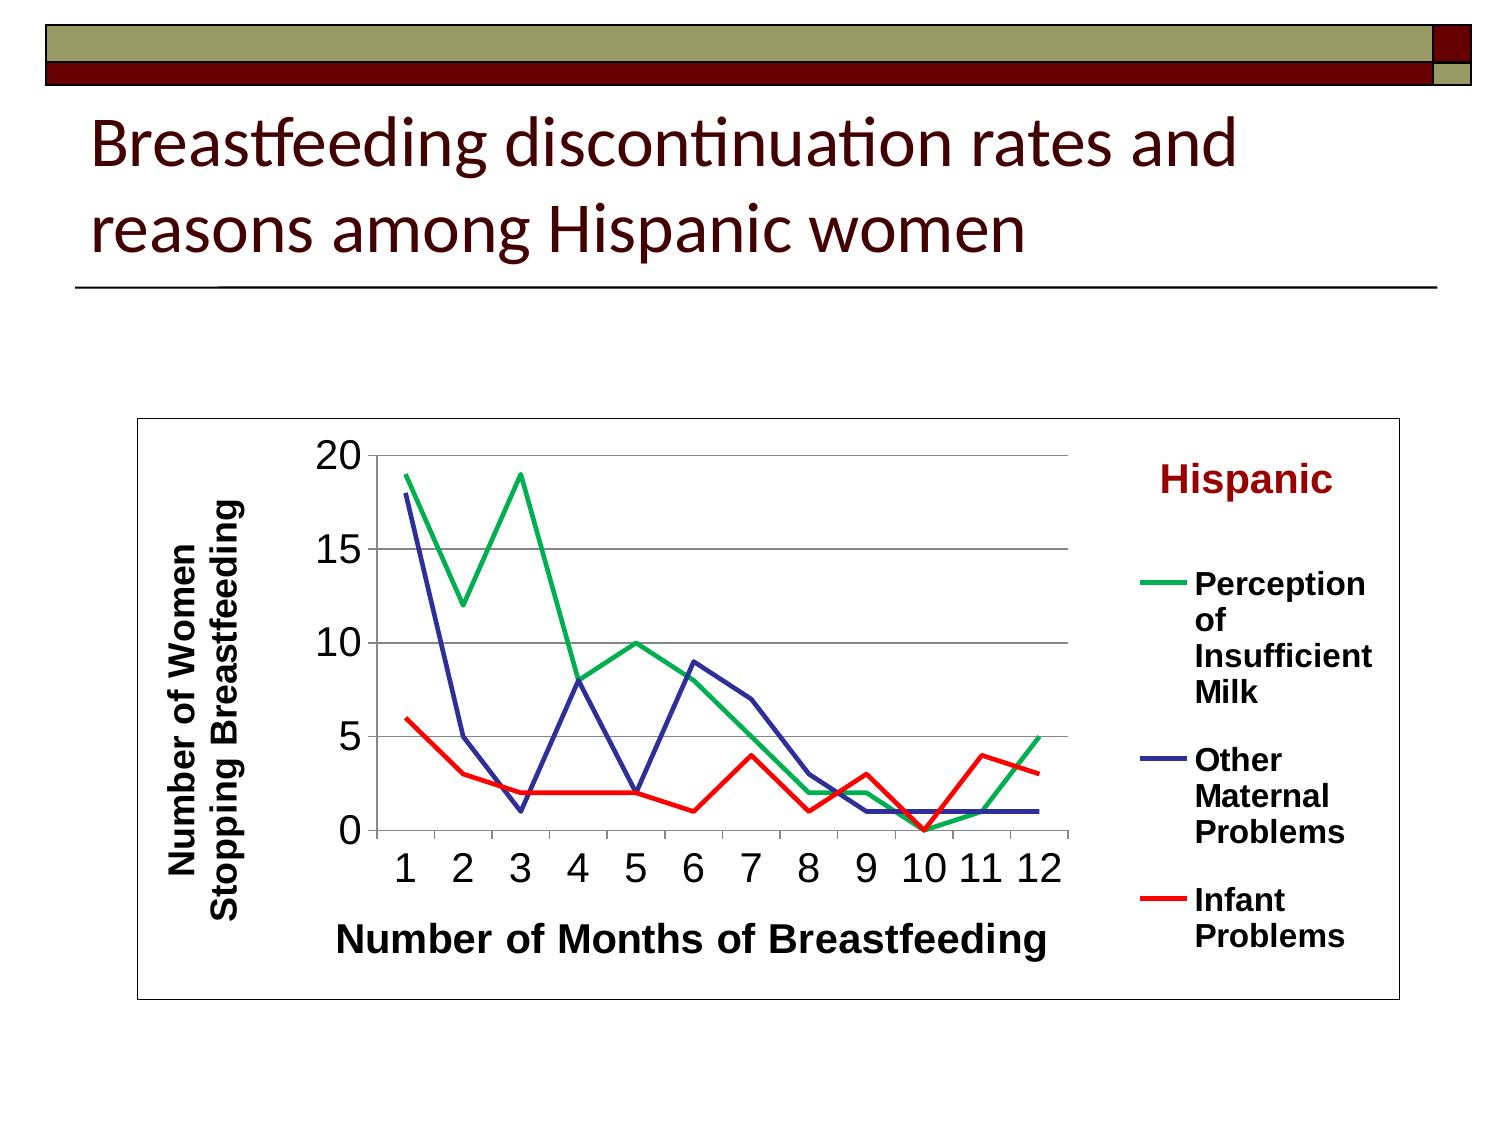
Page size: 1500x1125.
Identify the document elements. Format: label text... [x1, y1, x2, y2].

title Breastfeeding discontinuation rates and reasons among Hispanic women [74, 87, 1426, 276]
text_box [135, 417, 1402, 1002]
